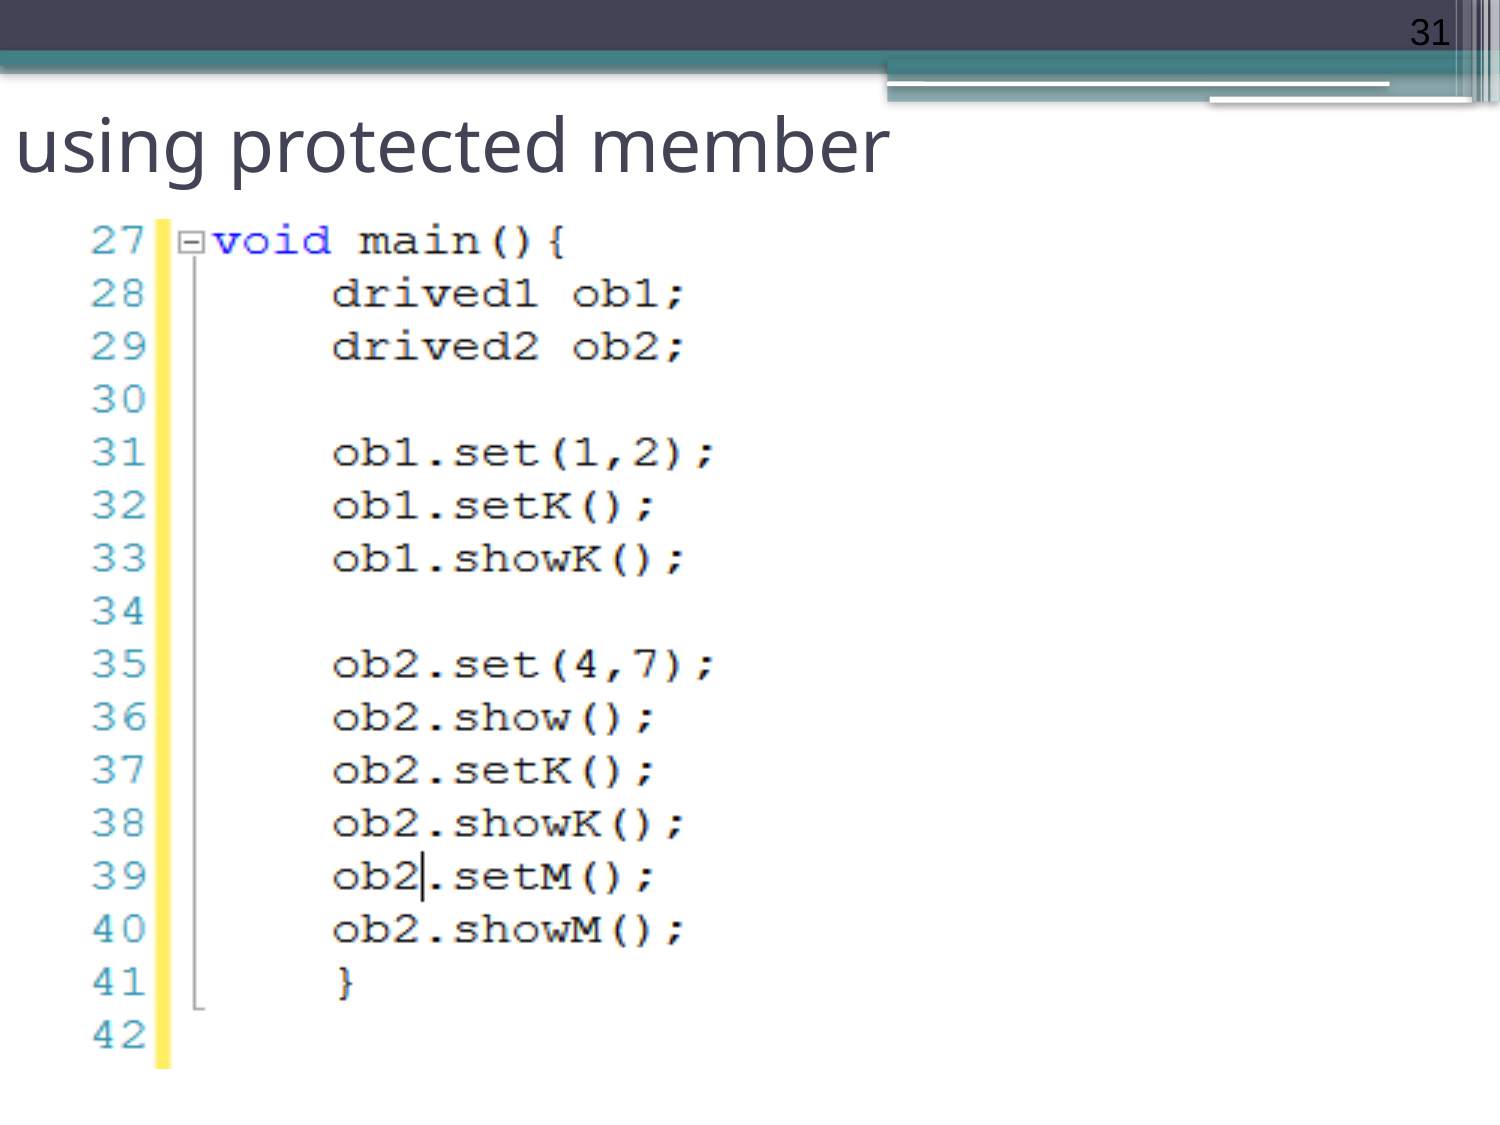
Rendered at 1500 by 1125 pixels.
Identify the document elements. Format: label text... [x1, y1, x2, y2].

picture [40, 219, 1223, 1069]
title using protected member [0, 54, 1350, 230]
slide_number 31 [1341, 0, 1466, 61]
